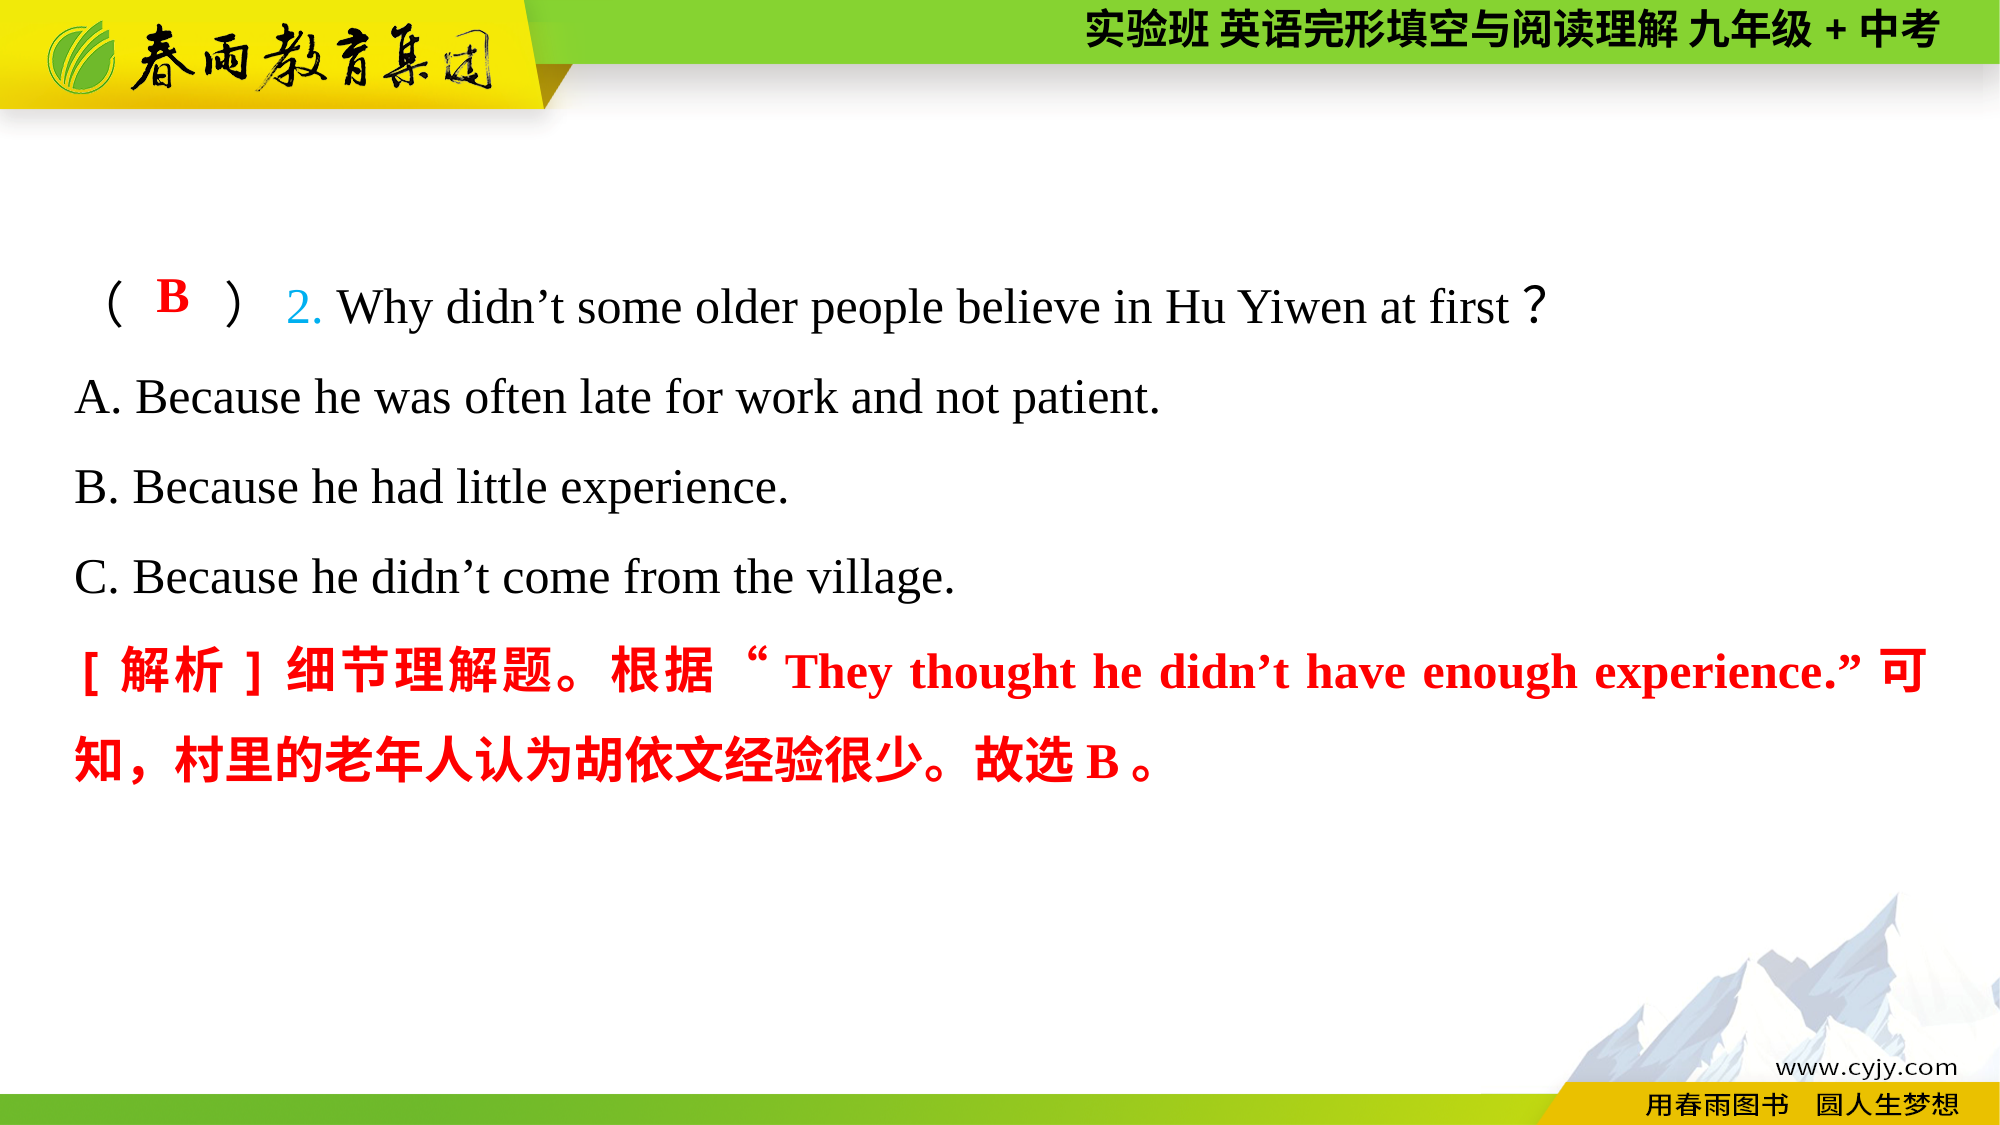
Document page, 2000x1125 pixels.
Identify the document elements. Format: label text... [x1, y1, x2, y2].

picture [0, 0, 2000, 1125]
list （ ）2. Why didn’t some older people believe in Hu Yiwen at first？ A. Because he was often late for work and not patient. B. Because he had little experience. C. Because he didn’t come from the village. [59, 236, 1944, 615]
text_box [解析]细节理解题。根据“They thought he didn’t have enough experience.”可知，村里的老年人认为胡依文经验很少。故选B。 [59, 615, 1944, 797]
text_box B [141, 254, 205, 330]
